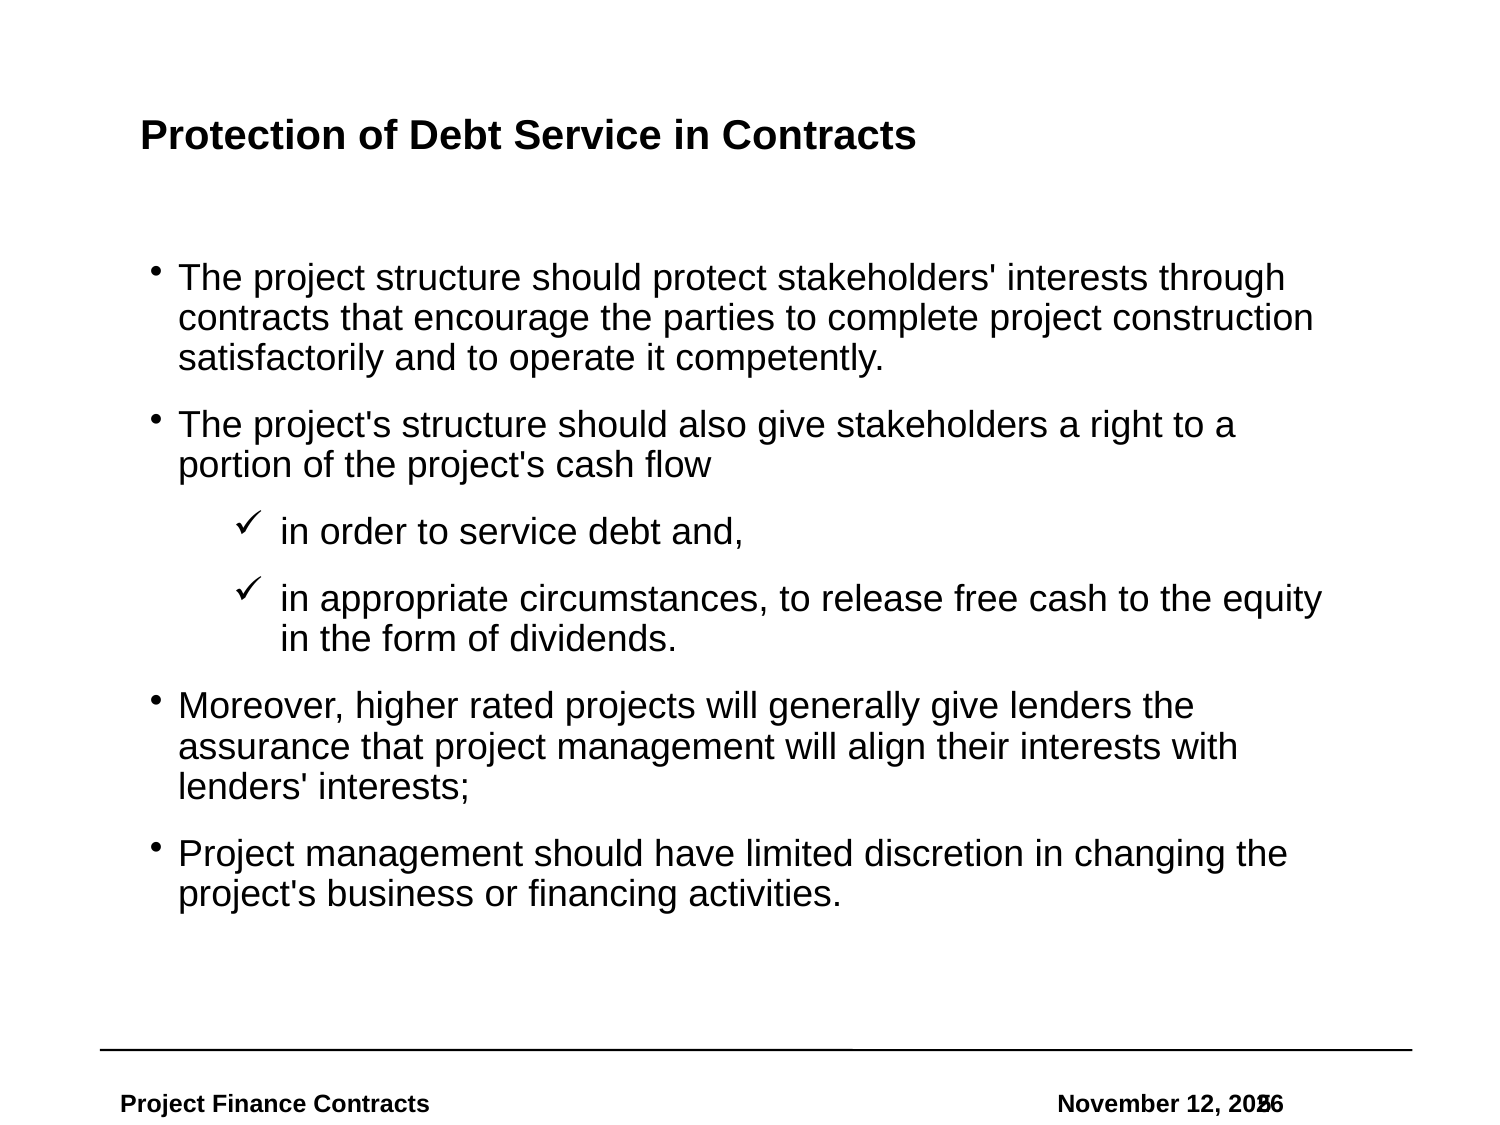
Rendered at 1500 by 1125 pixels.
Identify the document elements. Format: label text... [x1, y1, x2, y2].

title Protection of Debt Service in Contracts [124, 99, 1288, 226]
list The project structure should protect stakeholders' interests through contracts that encourage the parties to complete project construction satisfactorily and to operate it competently. The project's structure should also give stakeholders a right to a portion of the project's cash flow in order to service debt and, in appropriate circumstances, to release free cash to the equity in the form of dividends. Moreover, higher rated projects will generally give lenders the assurance that project management will align their interests with lenders' interests; Project management should have limited discretion in changing the project's business or financing activities. [124, 249, 1376, 1001]
